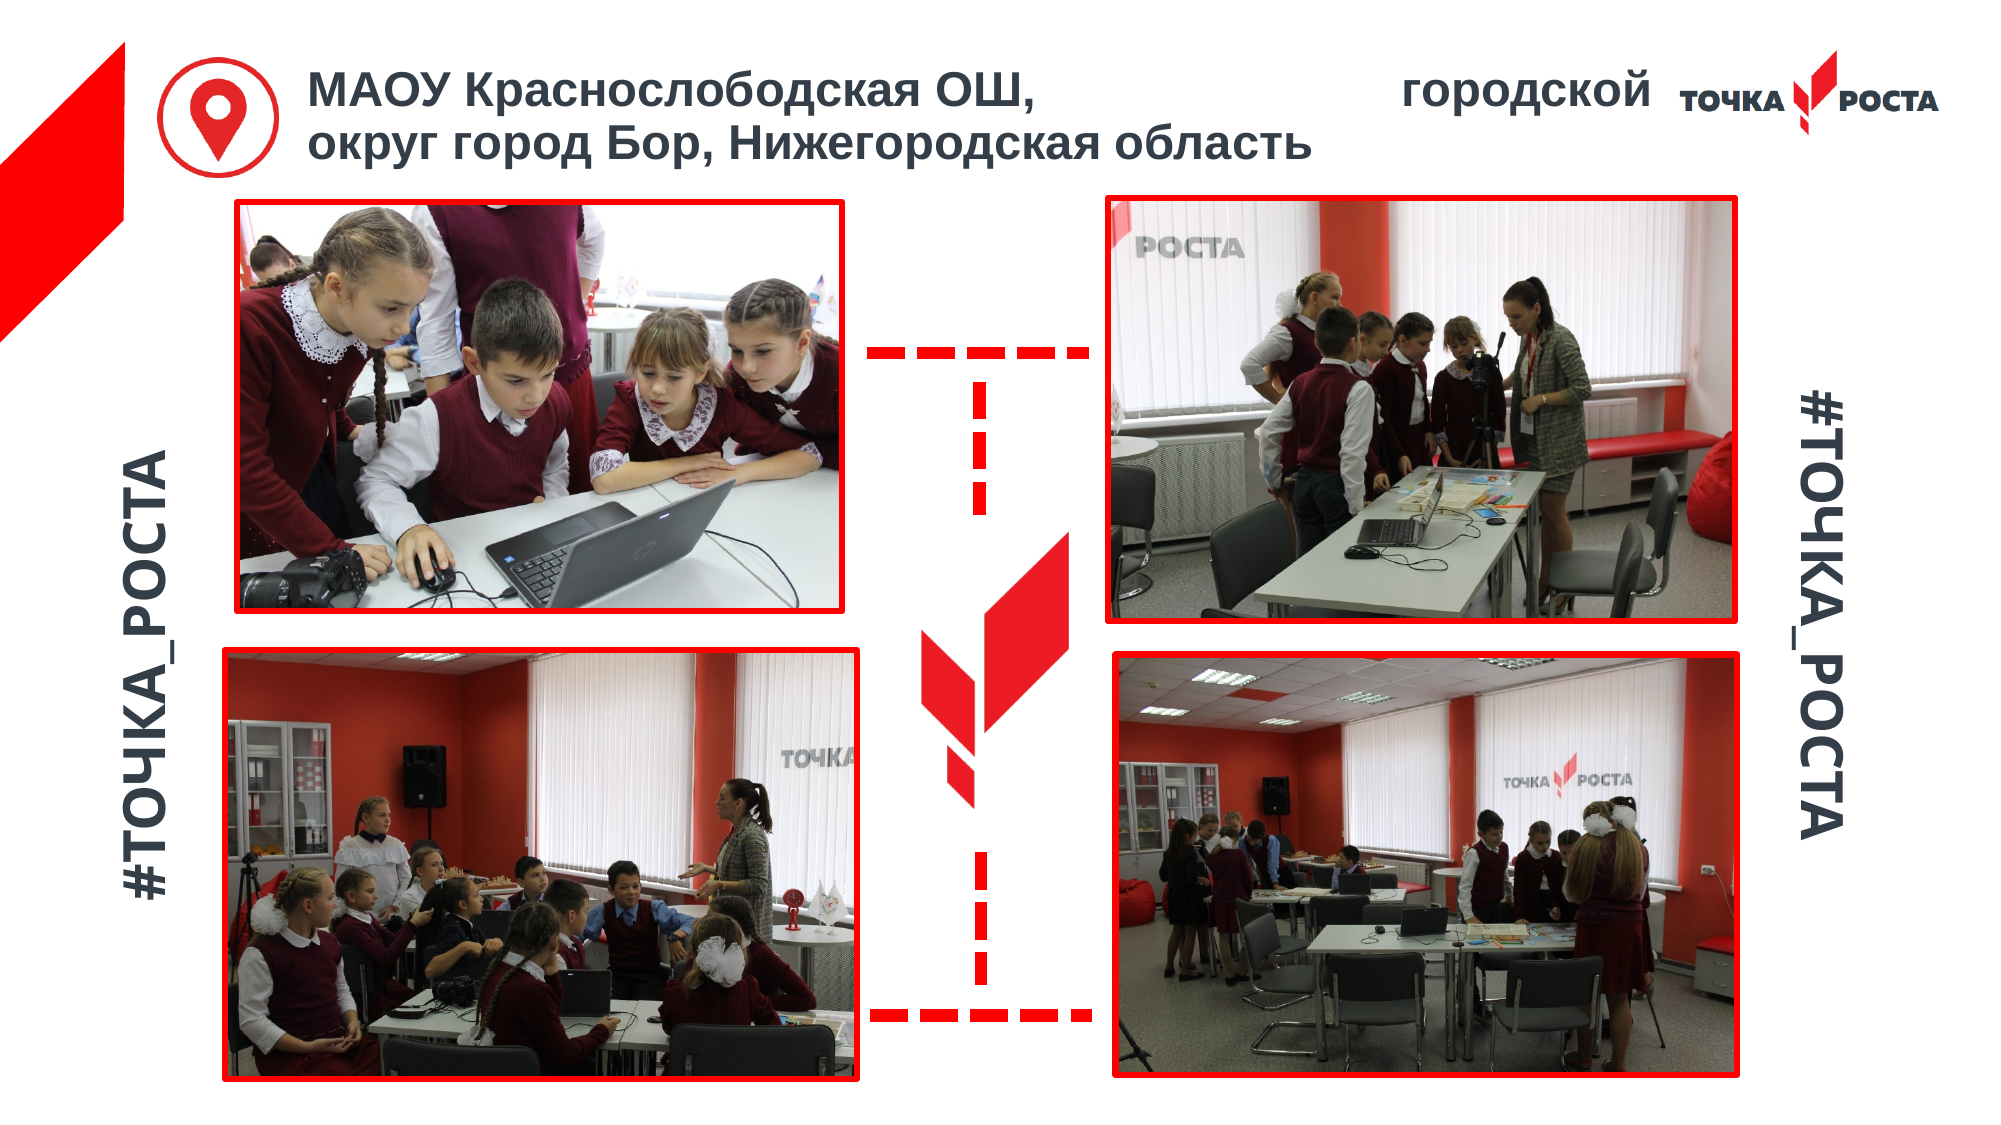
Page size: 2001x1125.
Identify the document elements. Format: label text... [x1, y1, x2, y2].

text_box #ТОЧКА_РОСТА [1744, 381, 1896, 938]
picture [1110, 200, 1732, 619]
picture [239, 205, 840, 609]
picture [227, 652, 854, 1076]
picture [921, 531, 1070, 809]
picture [1118, 657, 1735, 1073]
picture [1691, 42, 1947, 146]
text_box МАОУ Краснослободская ОШ, городской округ город Бор, Нижегородская область [300, 42, 1691, 193]
text_box #ТОЧКА_РОСТА [71, 353, 222, 910]
picture [157, 56, 279, 179]
